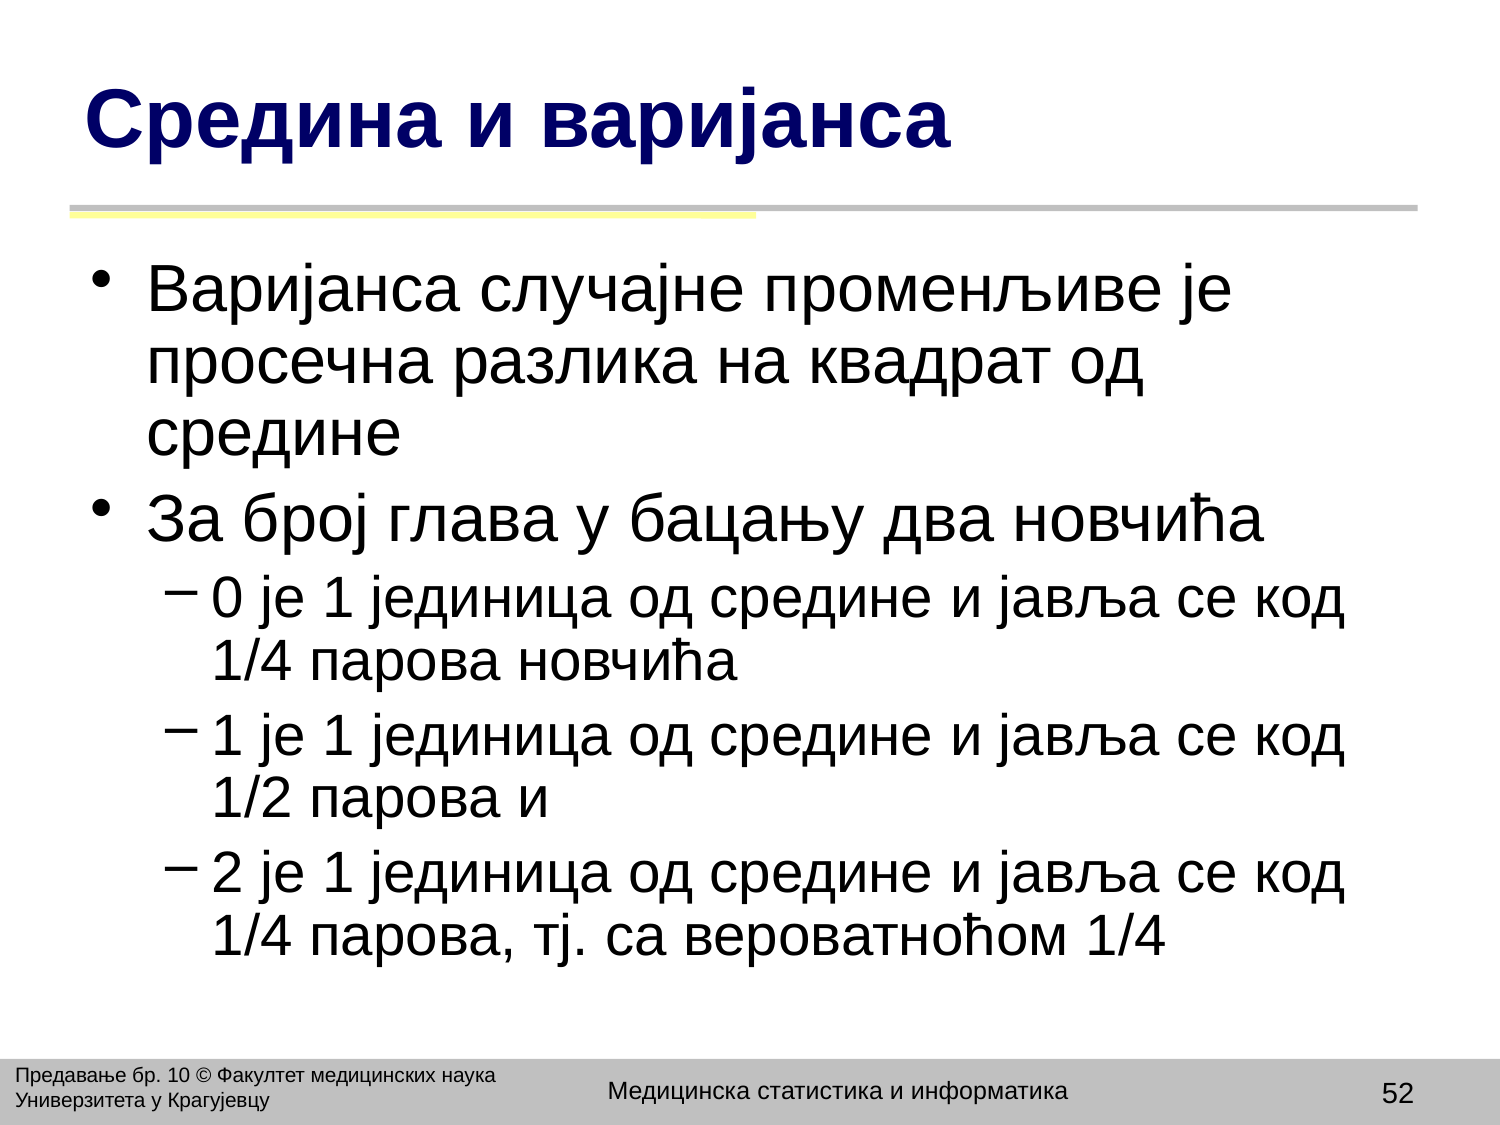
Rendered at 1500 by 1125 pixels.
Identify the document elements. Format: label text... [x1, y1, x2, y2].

list Варијанса случајне променљиве је просечна разлика на квадрат од средине За број глава у бацању два новчића 0 је 1 јединица од средине и јавља се код 1/4 парова новчића 1 је 1 јединица од средине и јавља се код 1/2 парова и 2 је 1 јединица од средине и јавља се код 1/4 парова, тј. са вероватноћом 1/4 [74, 246, 1426, 1023]
footer Медицинска статистика и информатика [512, 1066, 1165, 1125]
title Средина и варијанса [69, 19, 1426, 208]
slide_number 52 [1175, 1066, 1430, 1125]
slide_number Предавање бр. 10 © Факултет медицинских наука Универзитета у Крагујевцу [0, 1053, 626, 1108]
